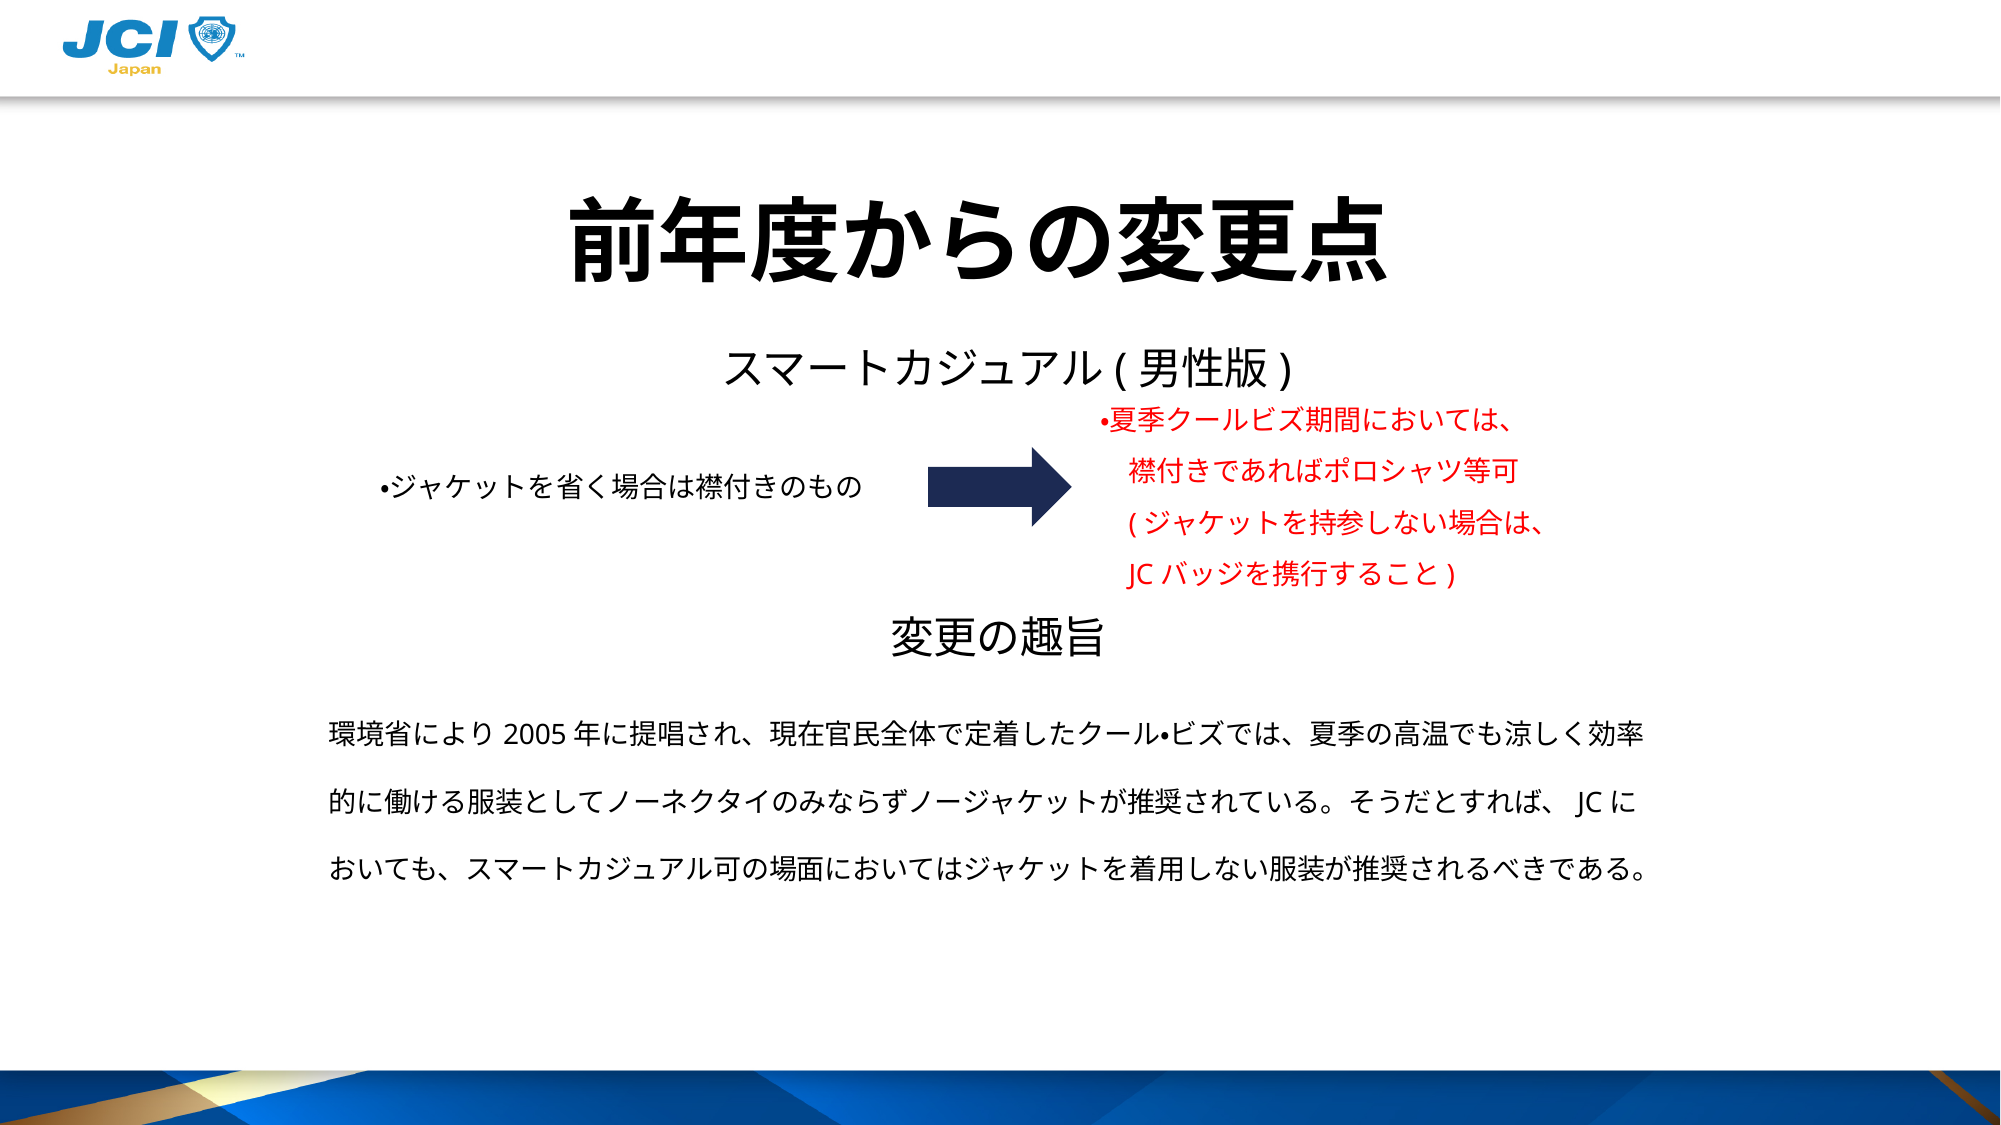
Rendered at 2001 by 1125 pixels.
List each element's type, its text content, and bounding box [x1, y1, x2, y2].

text_box スマートカジュアル(男性版) ・夏季クールビズ期間においては、 [719, 324, 1553, 437]
text_box 襟付きであればポロシャツ等可 (ジャケットを持参しない場合は、 JCバッジを携行すること) [1127, 434, 1563, 590]
text_box 変更の趣旨 [889, 608, 1112, 663]
picture [0, 0, 2001, 1125]
text_box ・ジャケットを省く場合は襟付きのもの [378, 468, 889, 504]
text_box [928, 446, 1072, 527]
title 前年度からの変更点 [564, 142, 1398, 332]
text_box 環境省により2005年に提唱され、現在官民全体で定着したクール・ビズでは、夏季の高温でも涼しく効率 的に働ける服装としてノーネクタイのみならずノージャケットが推奨されている。そうだとすれば、JCに おいても、スマートカジュアル可の場面においてはジャケットを着用しない服装が推奨されるべきである。 [327, 715, 1681, 886]
